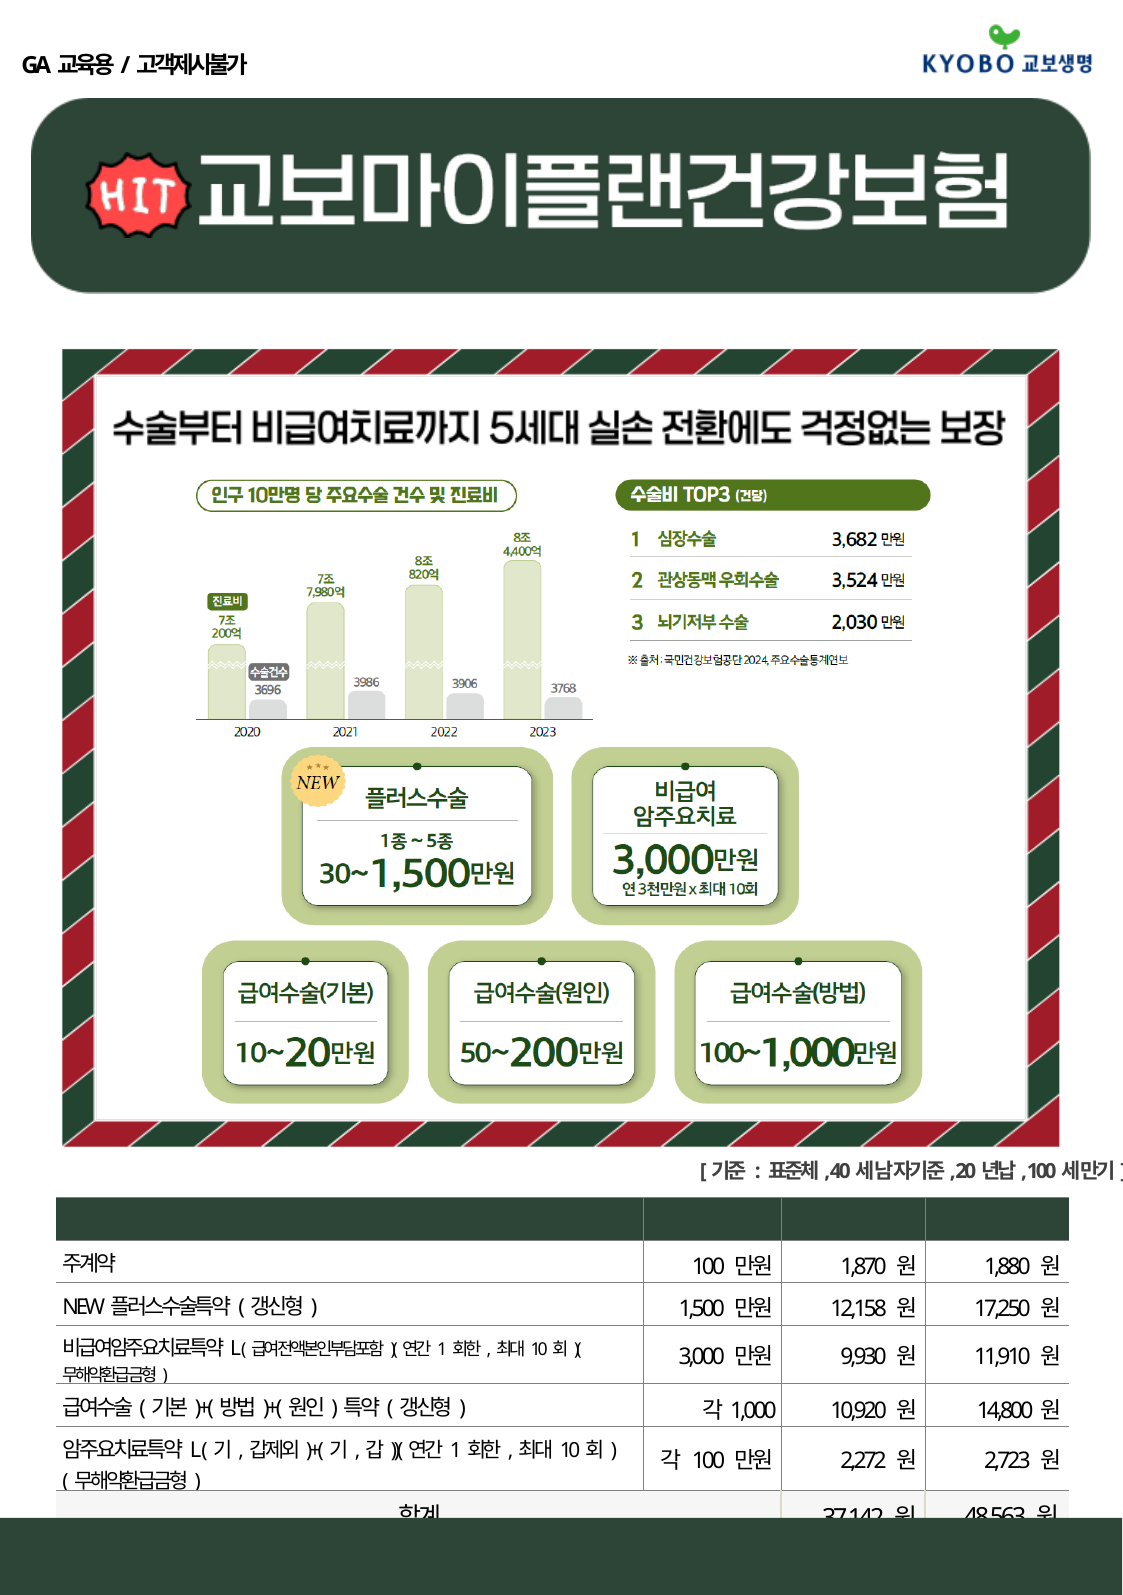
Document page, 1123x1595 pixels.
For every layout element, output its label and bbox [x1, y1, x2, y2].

text_box [0, 0, 1123, 1595]
